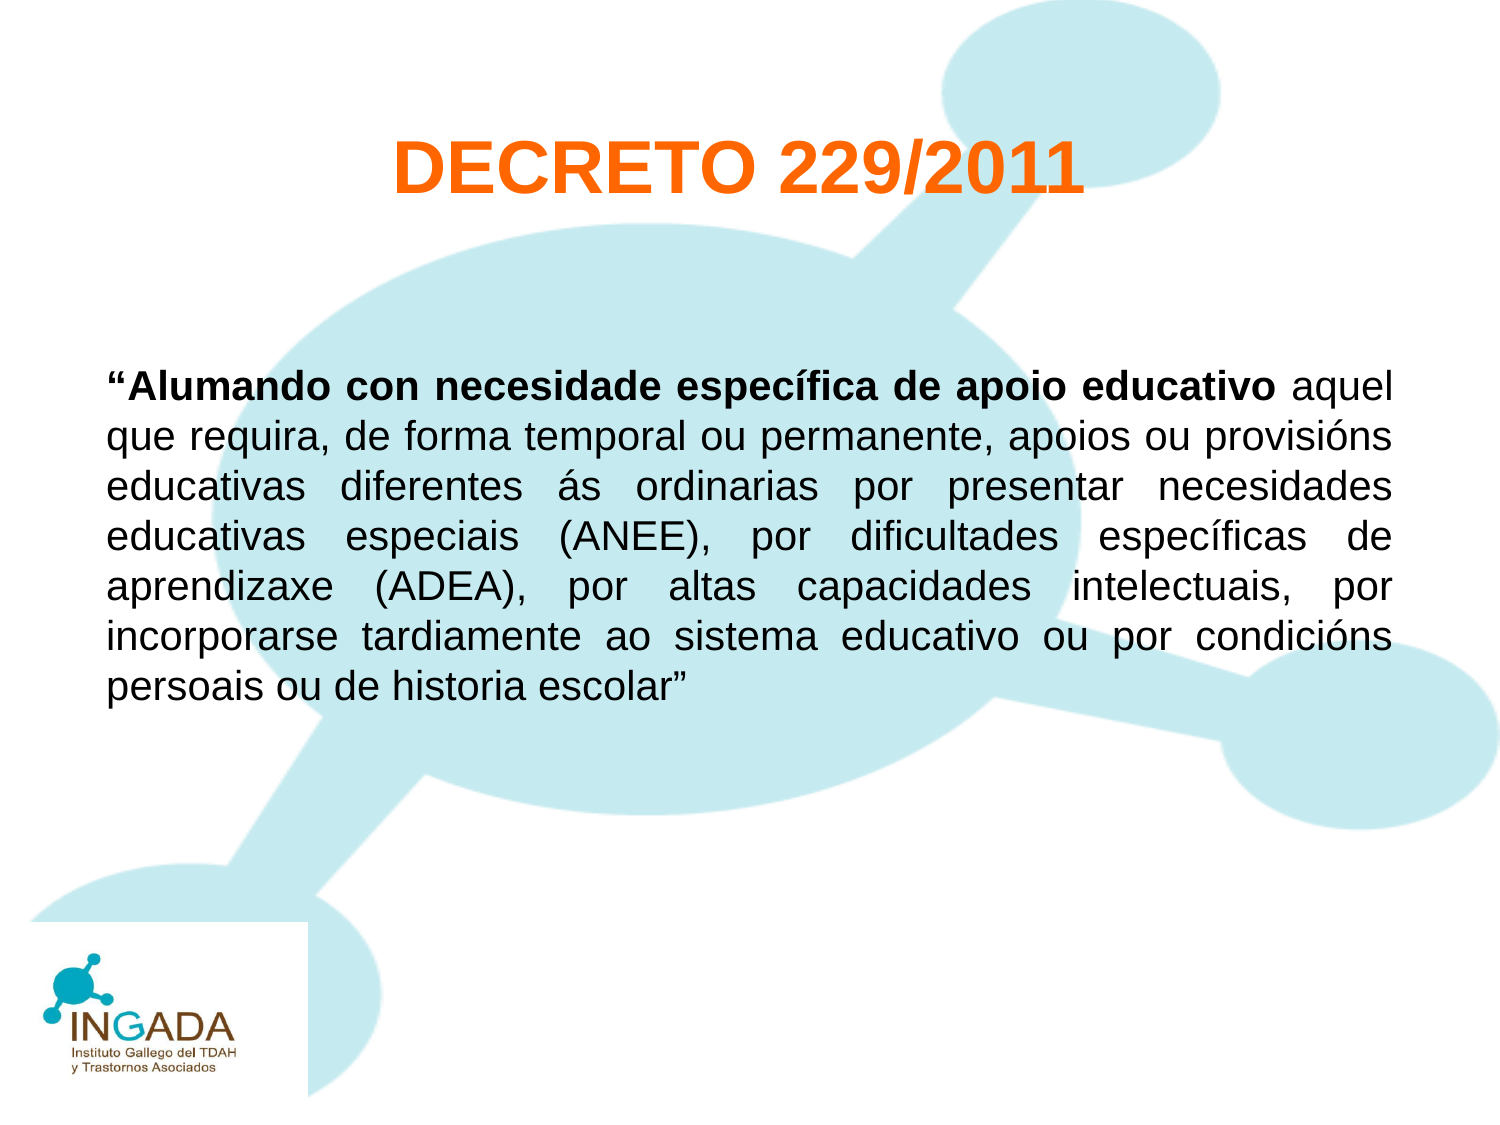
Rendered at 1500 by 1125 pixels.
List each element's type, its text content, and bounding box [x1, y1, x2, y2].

picture [0, 0, 1500, 1125]
list “Alumando con necesidade específica de apoio educativo aquel que requira, de forma temporal ou permanente, apoios ou provisións educativas diferentes ás ordinarias por presentar necesidades educativas especiais (ANEE), por dificultades específicas de aprendizaxe (ADEA), por altas capacidades intelectuais, por incorporarse tardiamente ao sistema educativo ou por condicións persoais ou de historia escolar” [98, 350, 1402, 801]
title DECRETO 229/2011 [149, 25, 1351, 301]
